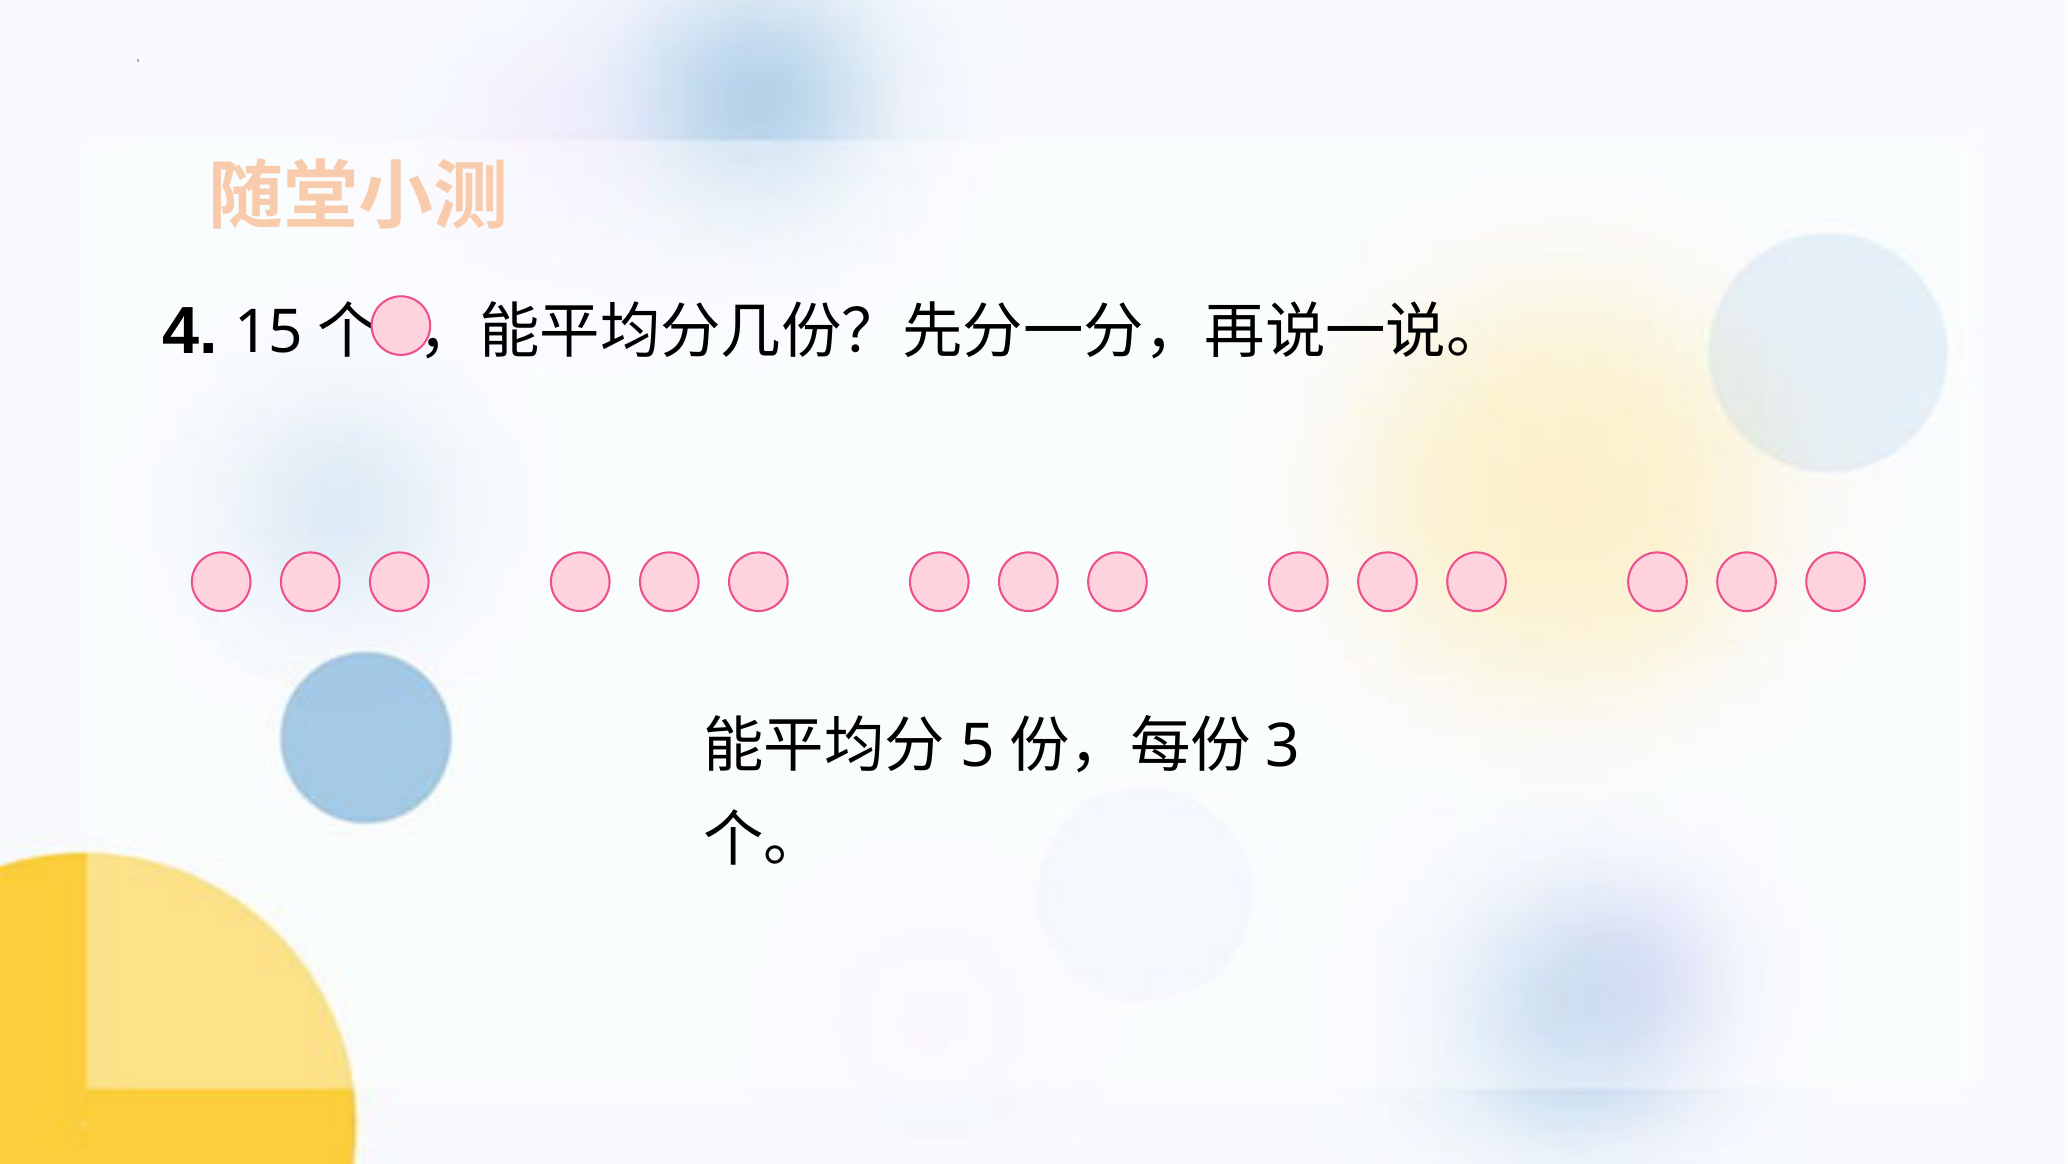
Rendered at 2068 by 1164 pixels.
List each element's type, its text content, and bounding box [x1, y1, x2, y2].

text_box 随堂小测 [193, 140, 663, 246]
picture [0, 0, 2068, 1164]
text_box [191, 552, 1865, 611]
text_box 15个 ，能平均分几份？先分一分，再说一说。 [218, 263, 1740, 373]
text_box 能平均分5份，每份3个。 [688, 676, 1356, 880]
text_box 4. [147, 279, 281, 374]
text_box [370, 295, 432, 356]
